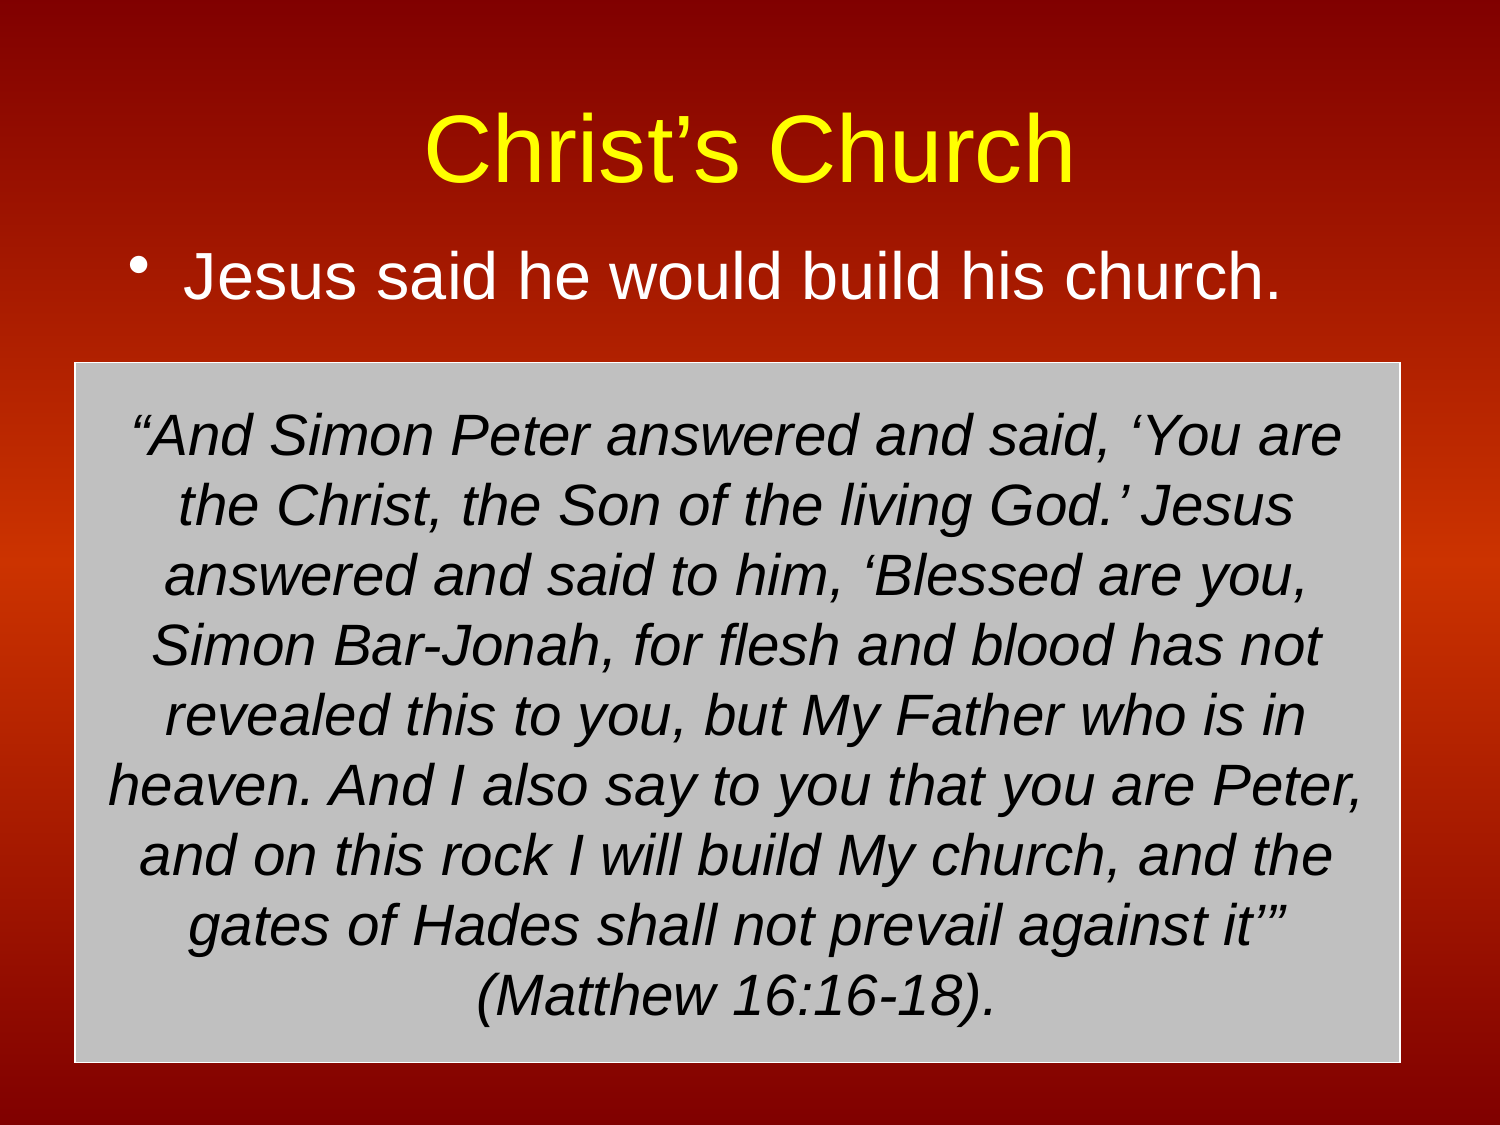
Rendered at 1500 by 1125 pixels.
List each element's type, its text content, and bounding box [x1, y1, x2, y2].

title Christ’s Church [37, 50, 1463, 238]
text_box “And Simon Peter answered and said, ‘You are the Christ, the Son of the living God.’ Jesus answered and said to him, ‘Blessed are you, Simon Bar-Jonah, for flesh and blood has not revealed this to you, but My Father who is in heaven. And I also say to you that you are Peter, and on this rock I will build My church, and the gates of Hades shall not prevail against it’” (Matthew 16:16-18). [75, 362, 1400, 1063]
list Jesus said he would build his church. [112, 224, 1463, 438]
